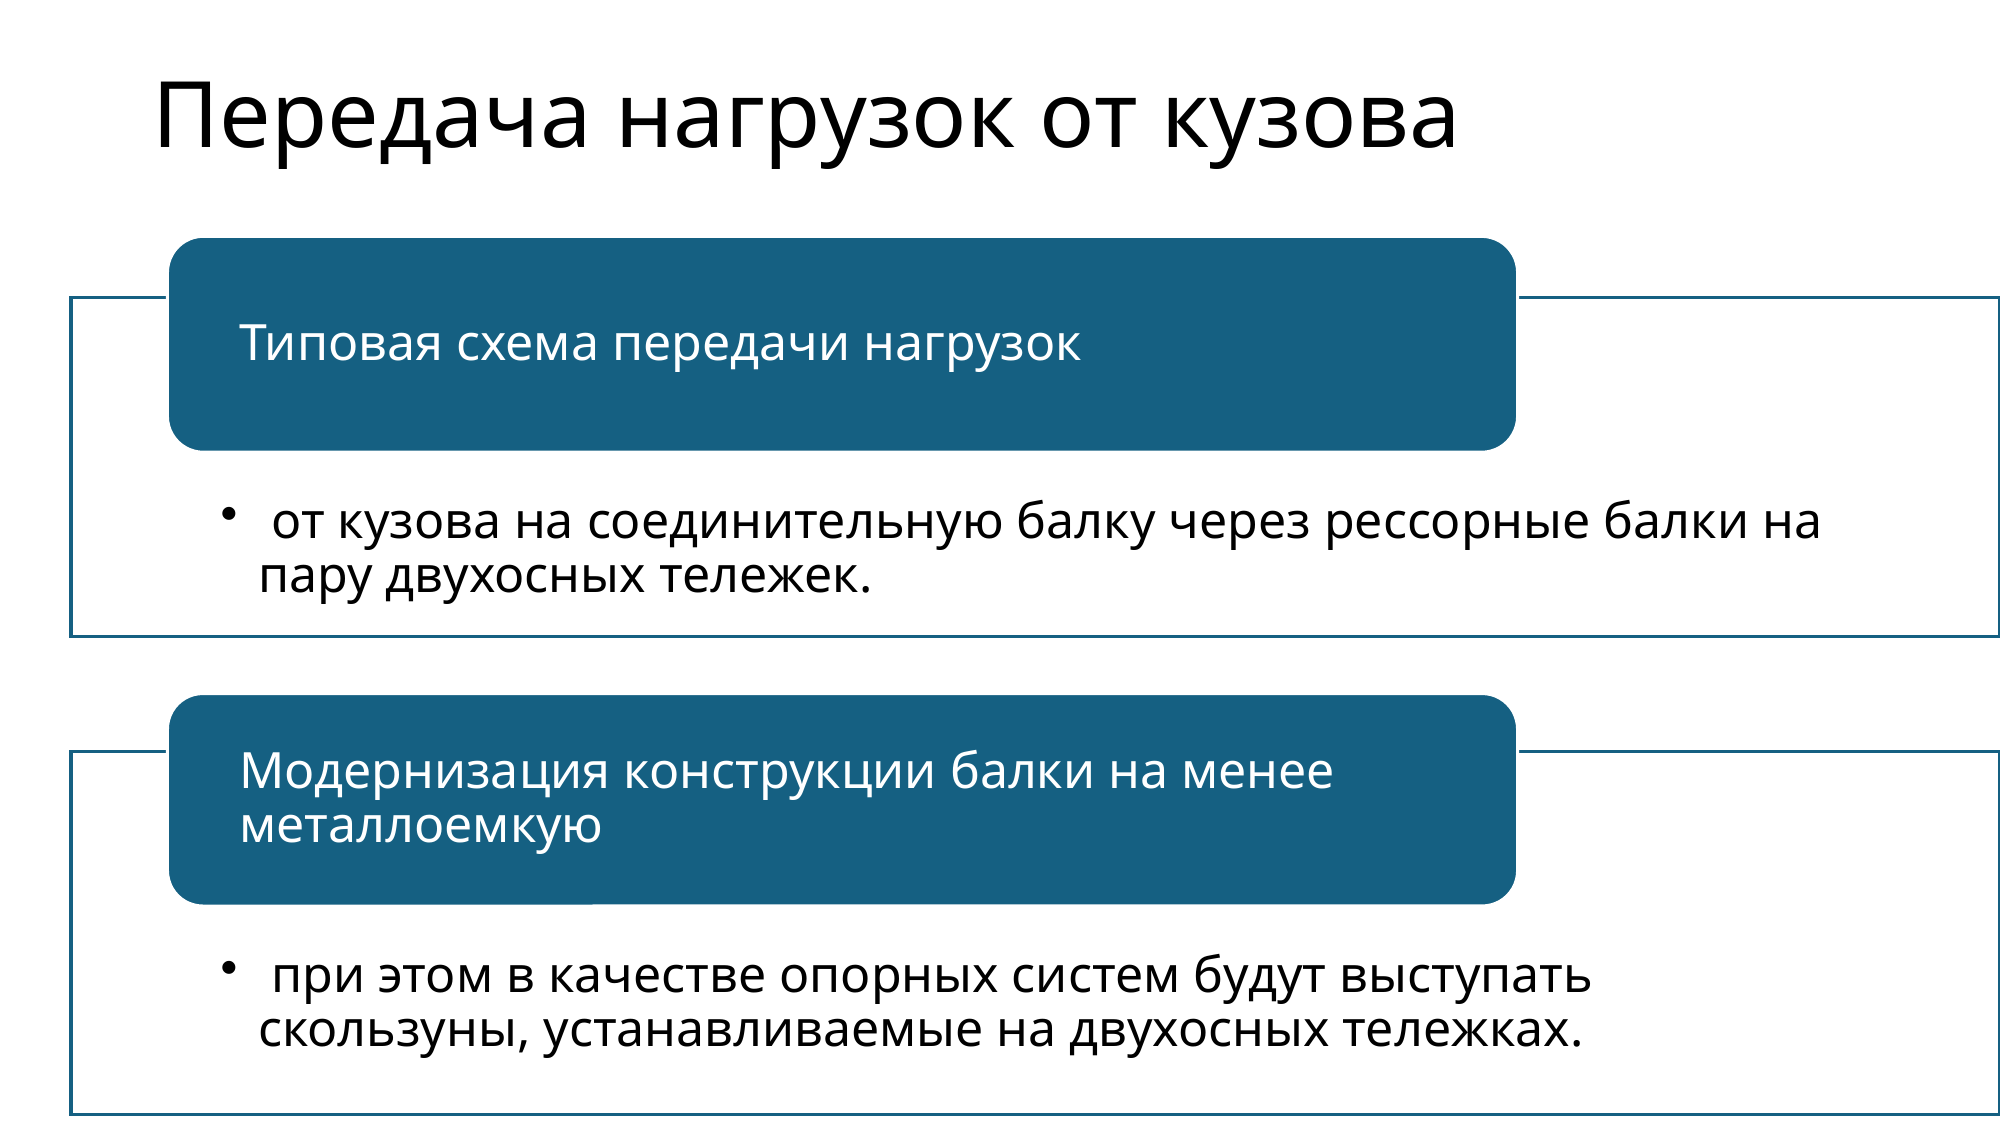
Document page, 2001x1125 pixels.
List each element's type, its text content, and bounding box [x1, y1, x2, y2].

title Передача нагрузок от кузова [137, 8, 1863, 225]
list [70, 225, 2000, 1125]
